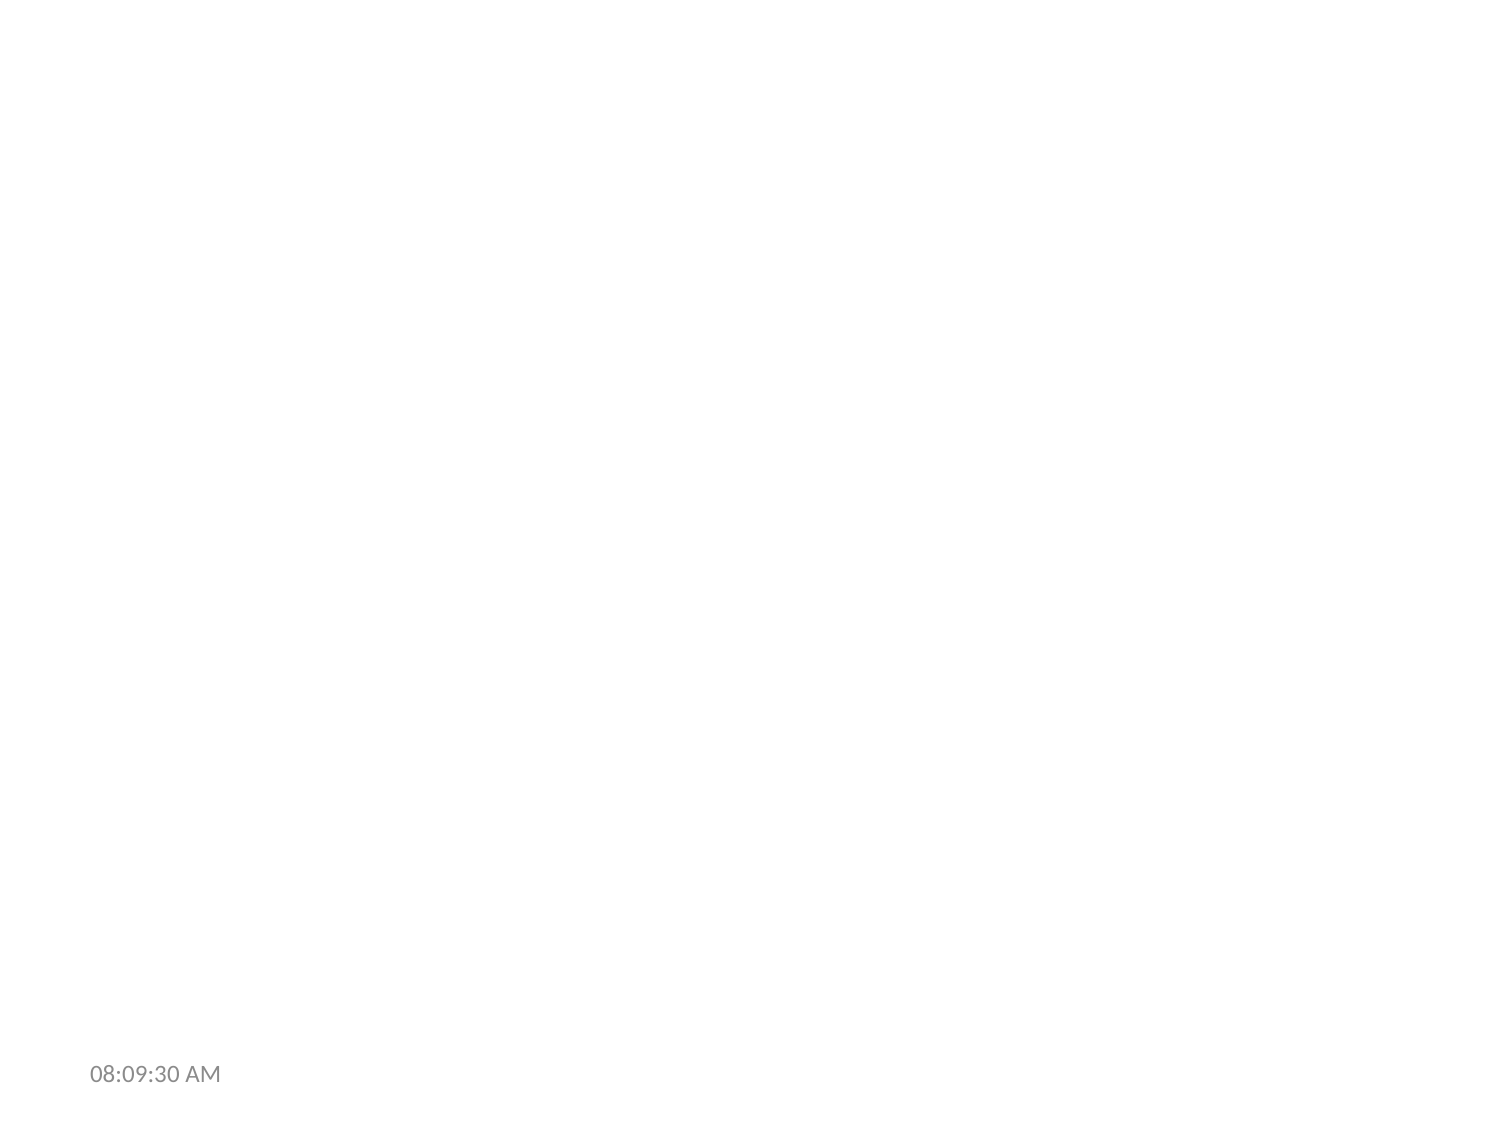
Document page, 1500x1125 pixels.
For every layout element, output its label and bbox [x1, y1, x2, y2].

slide_number [75, 1042, 425, 1103]
